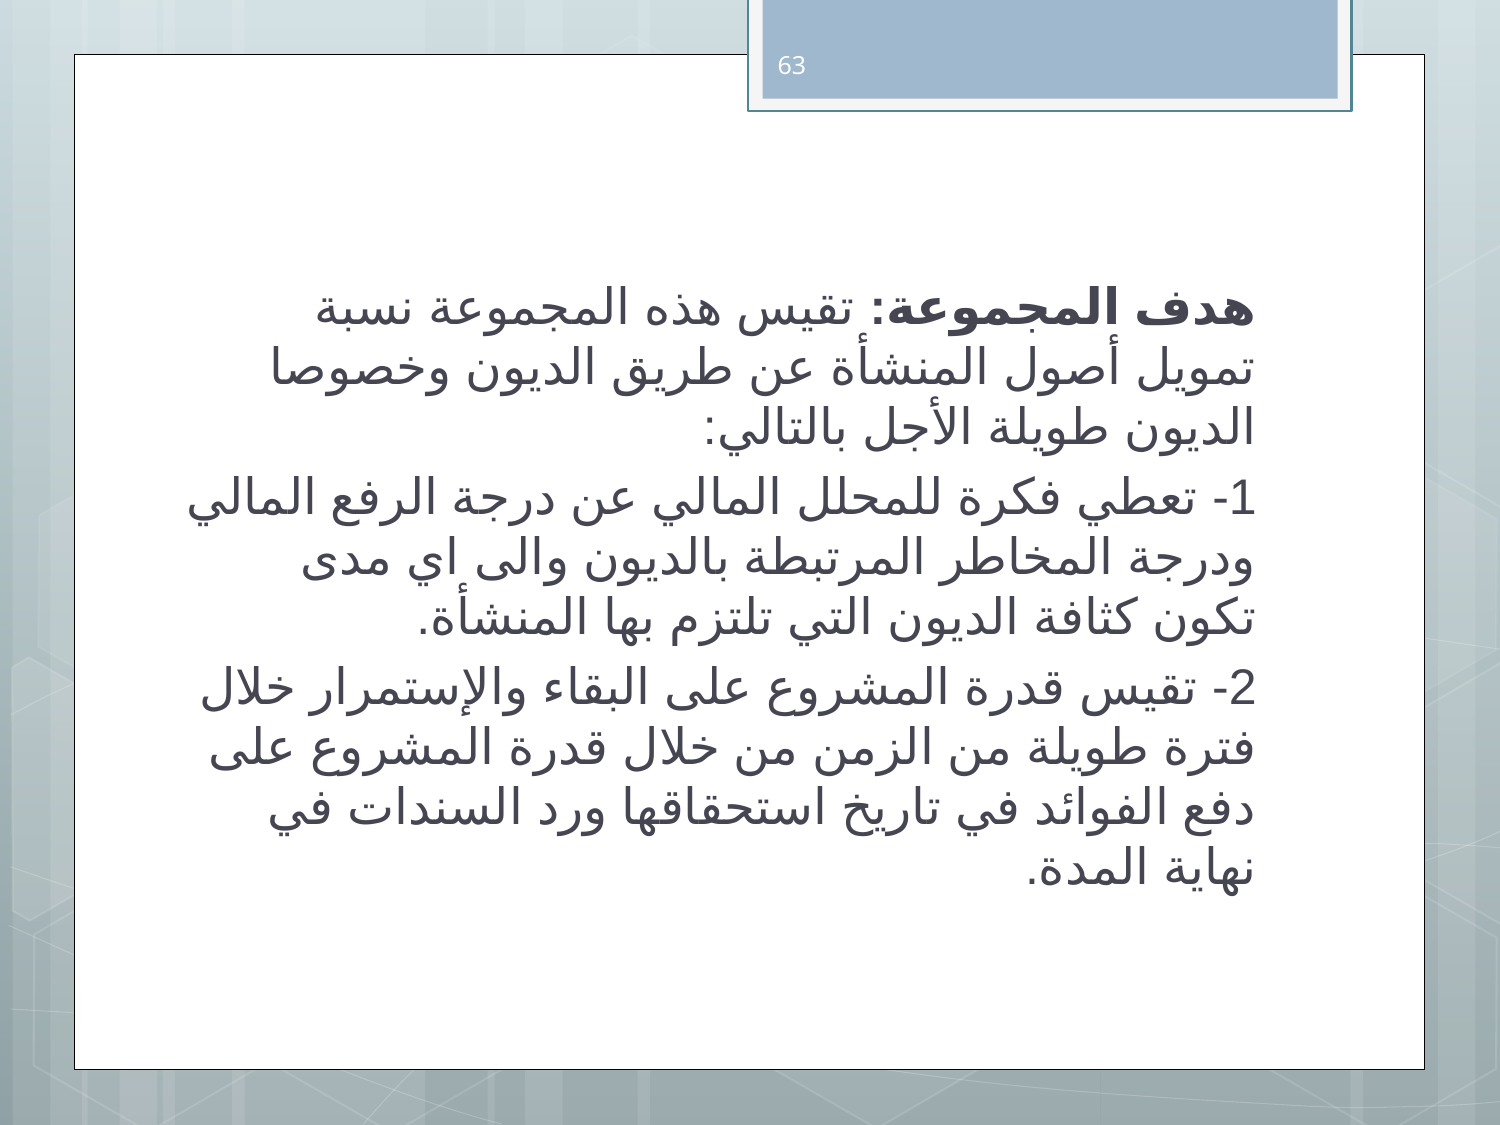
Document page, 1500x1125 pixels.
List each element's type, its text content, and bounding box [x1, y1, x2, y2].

list هدف المجموعة: تقيس هذه المجموعة نسبة تمويل أصول المنشأة عن طريق الديون وخصوصا الديون طويلة الأجل بالتالي: 1- تعطي فكرة للمحلل المالي عن درجة الرفع المالي ودرجة المخاطر المرتبطة بالديون والى اي مدى تكون كثافة الديون التي تلتزم بها المنشأة. 2- تقيس قدرة المشروع على البقاء والإستمرار خلال فترة طويلة من الزمن من خلال قدرة المشروع على دفع الفوائد في تاريخ استحقاقها ورد السندات في نهاية المدة. [171, 267, 1283, 917]
slide_number 63 [762, 36, 982, 97]
